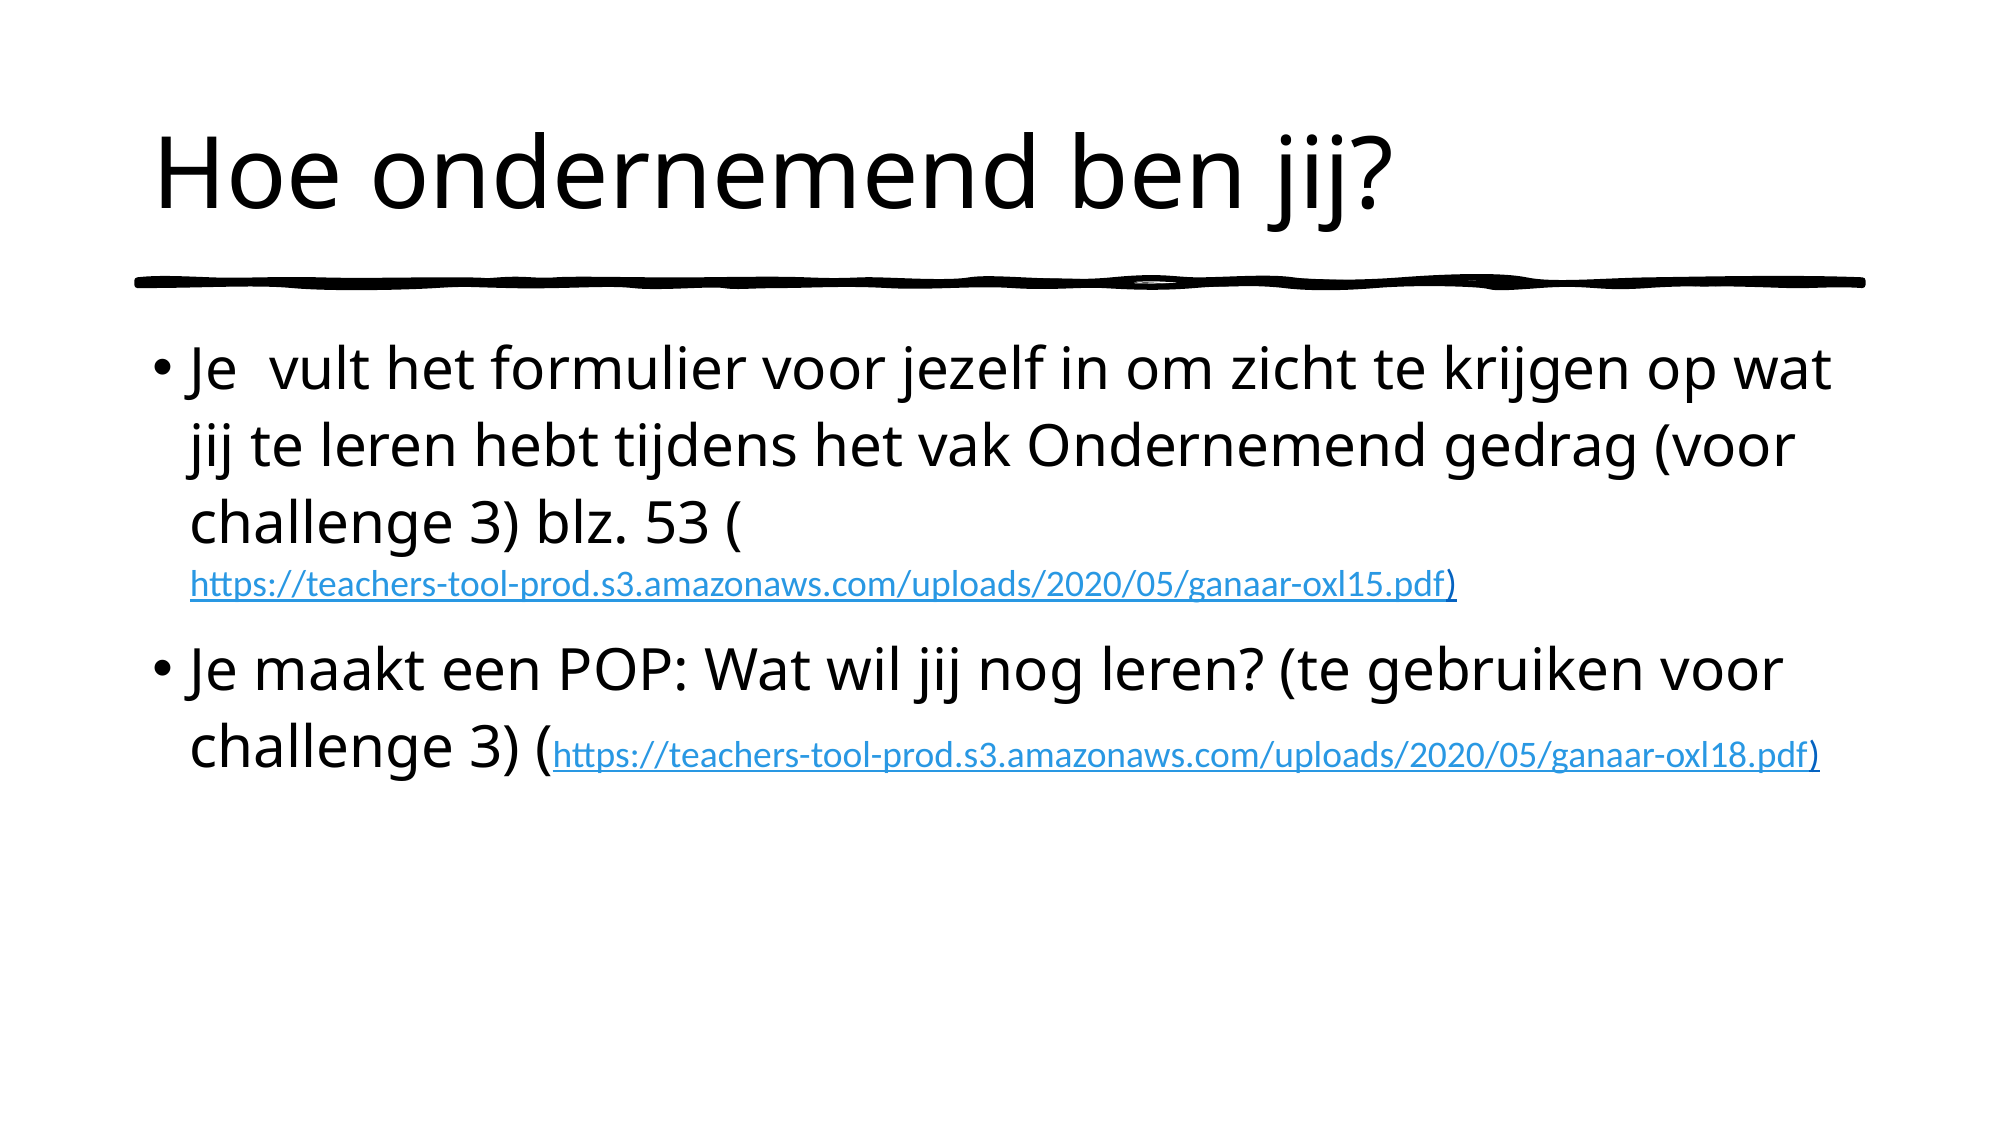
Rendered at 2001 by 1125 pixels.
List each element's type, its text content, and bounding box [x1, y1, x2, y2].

title Hoe ondernemend ben jij? [137, 59, 1863, 278]
list Je vult het formulier voor jezelf in om zicht te krijgen op wat jij te leren hebt tijdens het vak Ondernemend gedrag (voor challenge 3) blz. 53 (https://teachers-tool-prod.s3.amazonaws.com/uploads/2020/05/ganaar-oxl15.pdf) Je maakt een POP: Wat wil jij nog leren? (te gebruiken voor challenge 3) (https://teachers-tool-prod.s3.amazonaws.com/uploads/2020/05/ganaar-oxl18.pdf) [137, 316, 1863, 1014]
